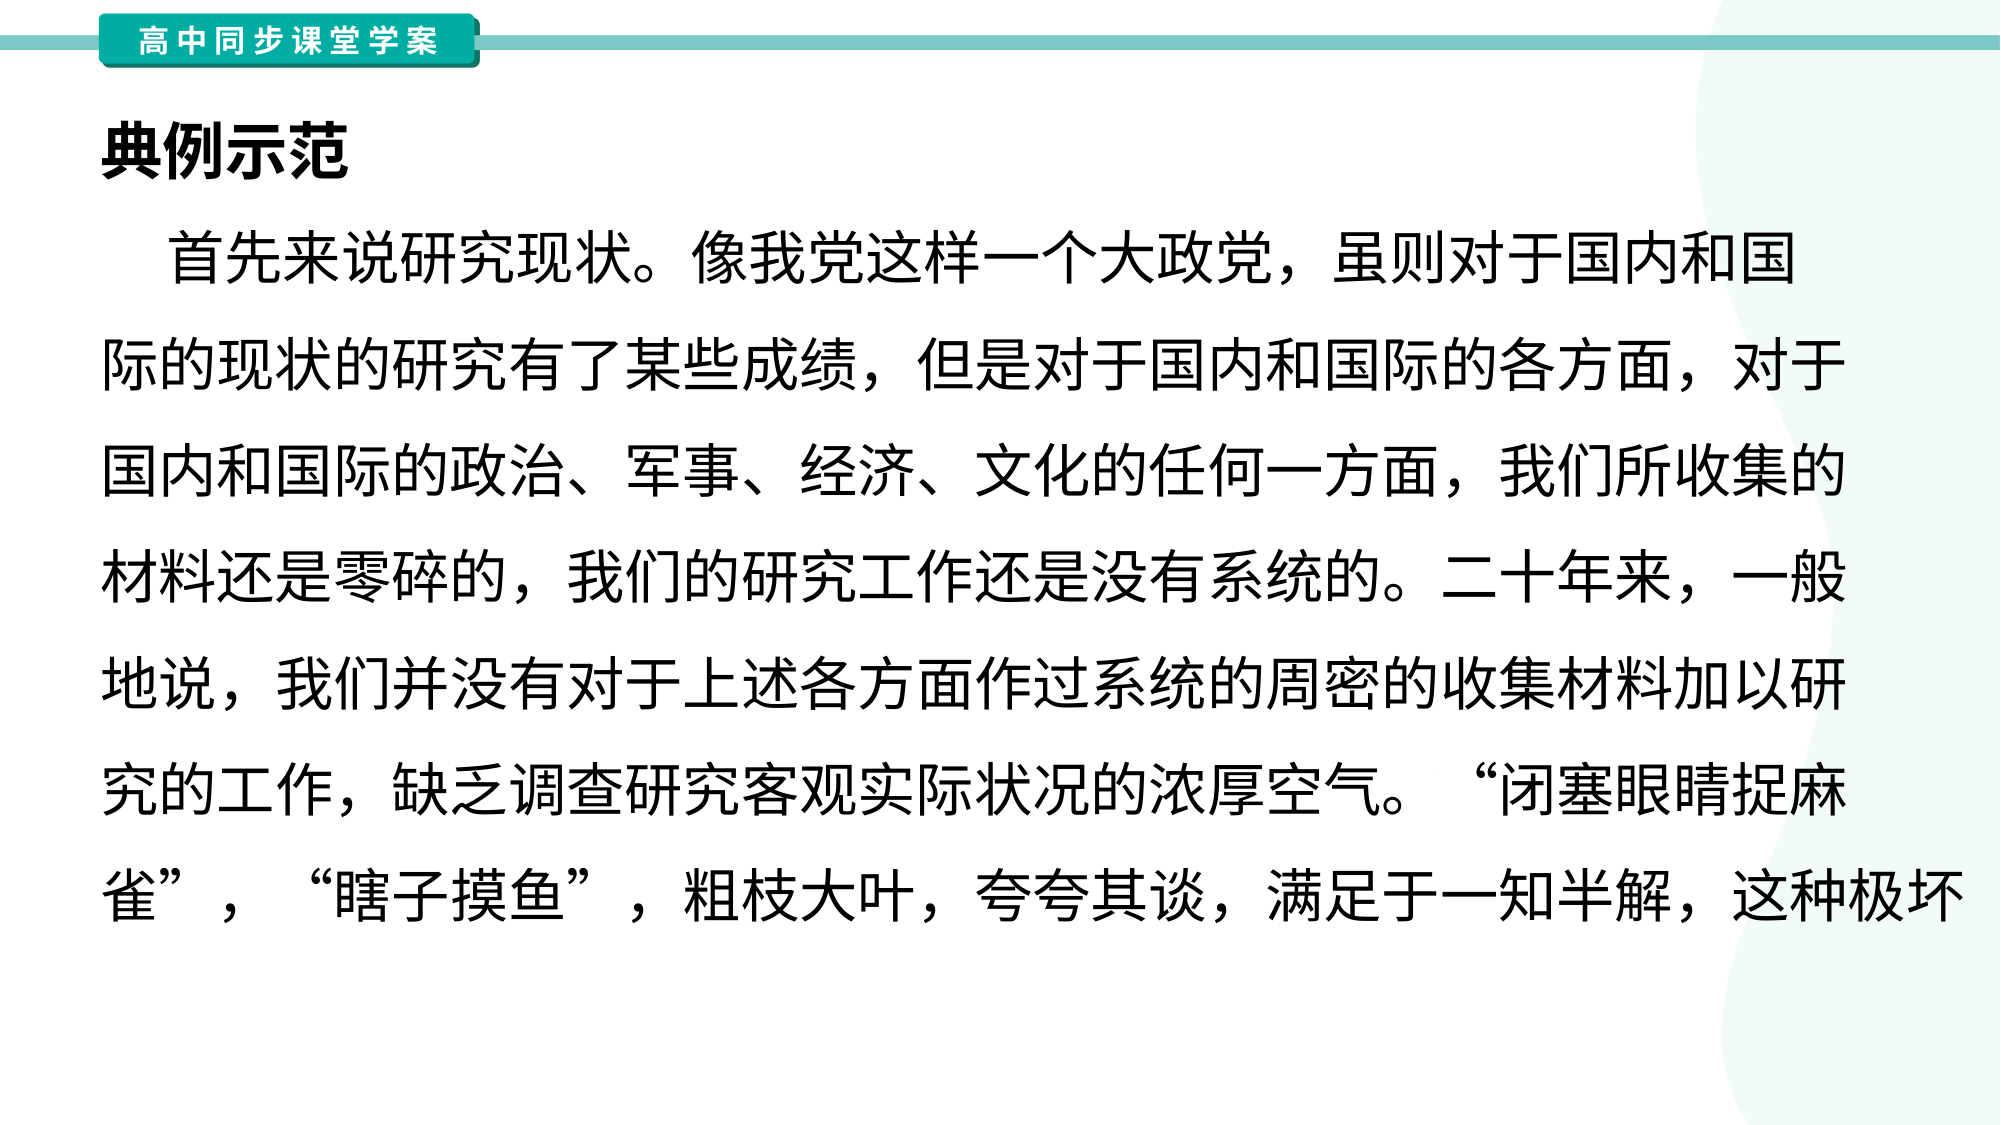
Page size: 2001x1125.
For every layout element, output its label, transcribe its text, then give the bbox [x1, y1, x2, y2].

picture [0, 0, 2000, 1125]
text_box 首先来说研究现状。像我党这样一个大政党，虽则对于国内和国 际的现状的研究有了某些成绩，但是对于国内和国际的各方面，对于 国内和国际的政治、军事、经济、文化的任何一方面，我们所收集的 材料还是零碎的，我们的研究工作还是没有系统的。二十年来，一般 地说，我们并没有对于上述各方面作过系统的周密的收集材料加以研 究的工作，缺乏调查研究客观实际状况的浓厚空气。“闭塞眼睛捉麻 雀”，“瞎子摸鱼”，粗枝大叶，夸夸其谈，满足于一知半解，这种极坏 [100, 185, 1899, 930]
text_box 典例示范 [100, 76, 1899, 185]
